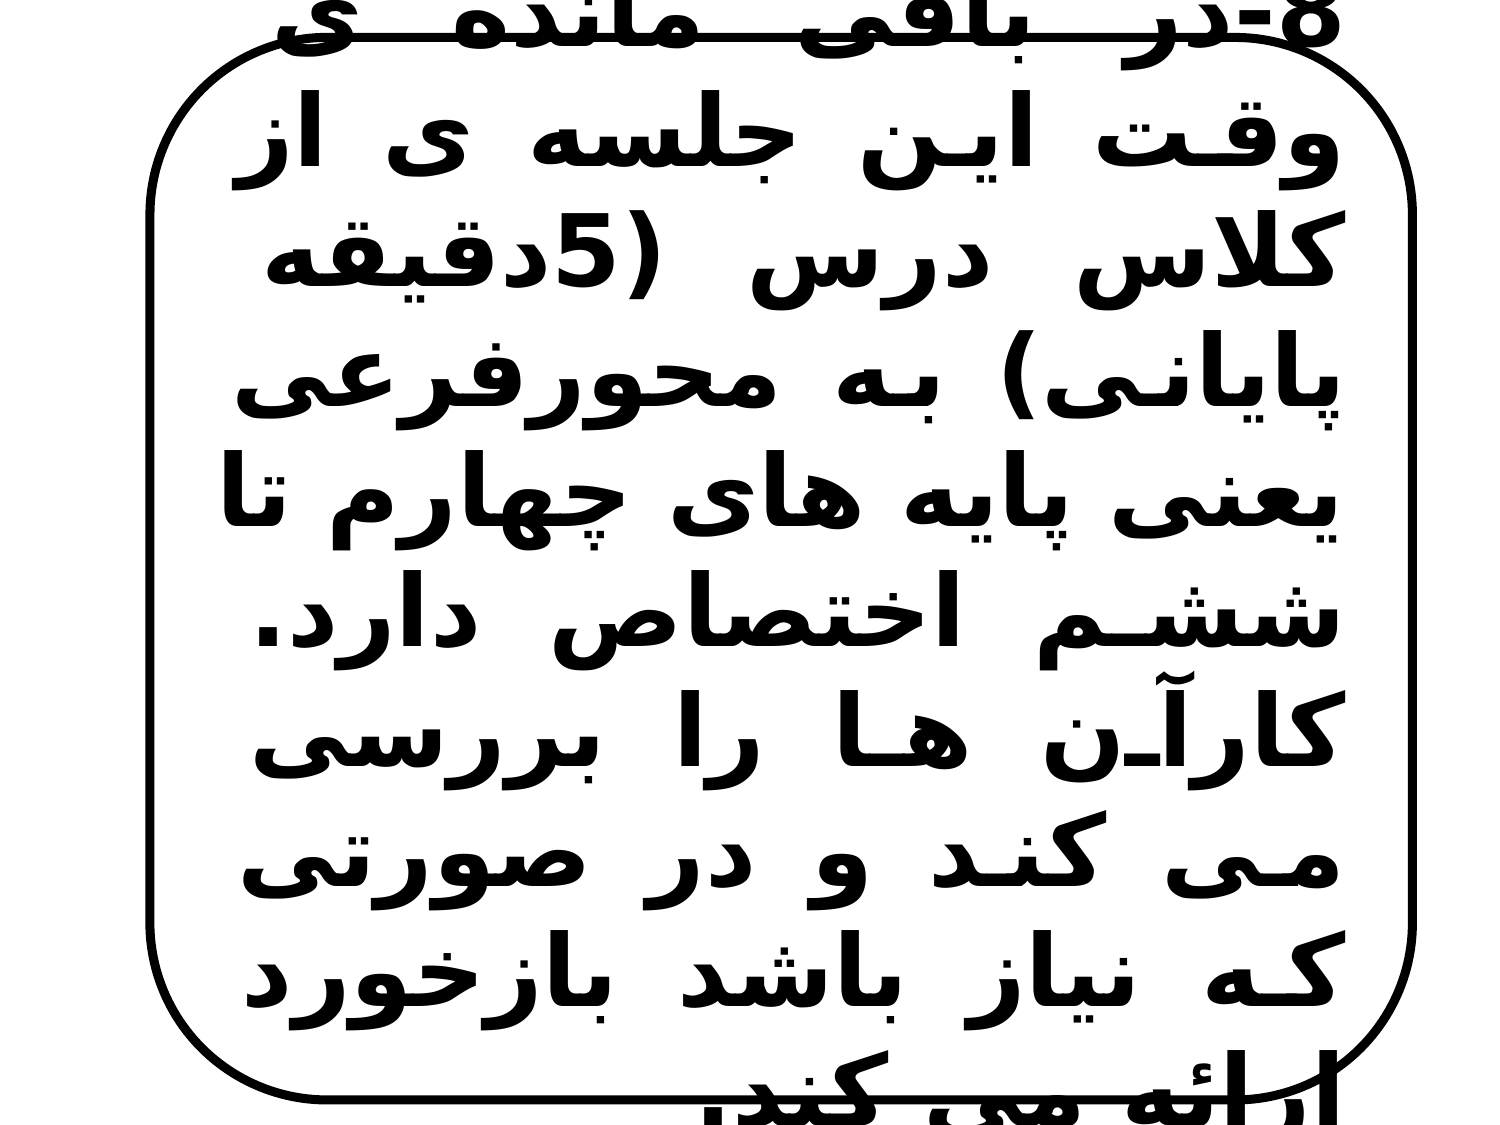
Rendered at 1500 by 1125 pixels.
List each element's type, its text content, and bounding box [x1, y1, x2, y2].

text_box 8-در باقی مانده ی وقت این جلسه ی از کلاس درس (5دقیقه پایانی) به محورفرعی یعنی پایه های چهارم تا ششم اختصاص دارد. کارآن ها را بررسی می کند و در صورتی که نیاز باشد بازخورد ارائه می کند. [145, 32, 1417, 1105]
